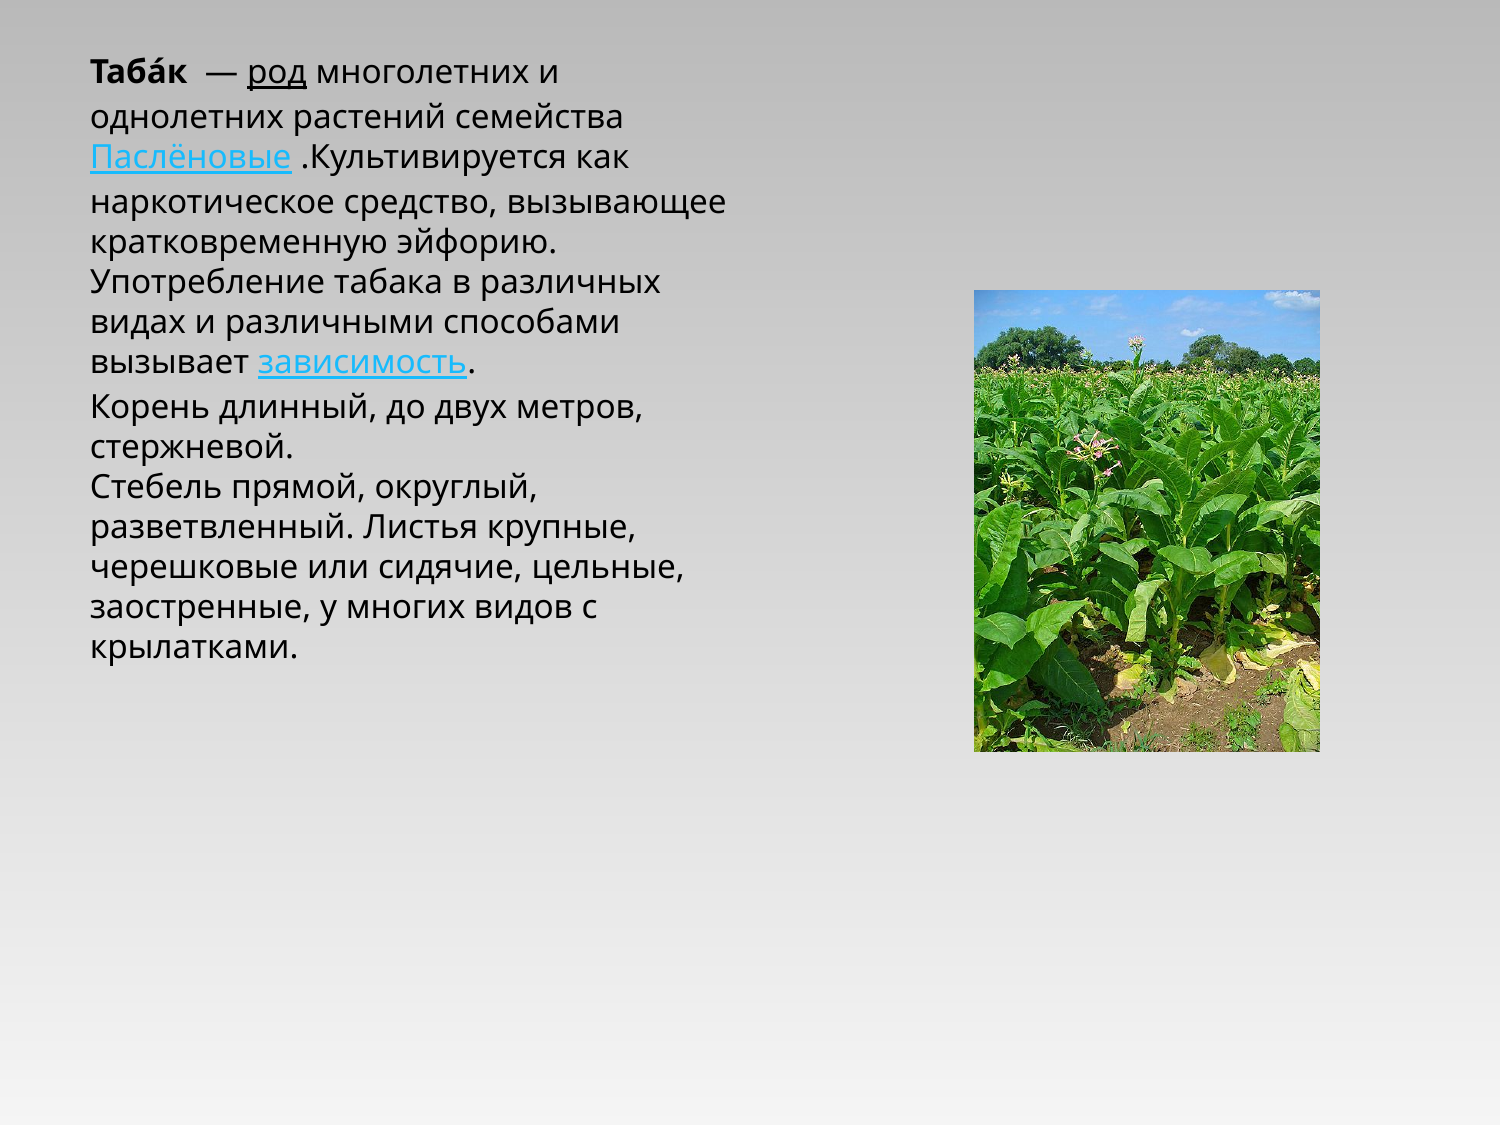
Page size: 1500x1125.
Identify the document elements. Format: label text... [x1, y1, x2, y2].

list Таба́к — род многолетних и однолетних растений семейства Паслёновые .Культивируется как наркотическое средство, вызывающее кратковременную эйфорию. Употребление табака в различных видах и различными способами вызывает зависимость. Корень длинный, до двух метров, стержневой. Стебель прямой, округлый, разветвленный. Листья крупные, черешковые или сидячие, цельные, заостренные, у многих видов с крылатками. [75, 42, 762, 1005]
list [974, 290, 1321, 752]
